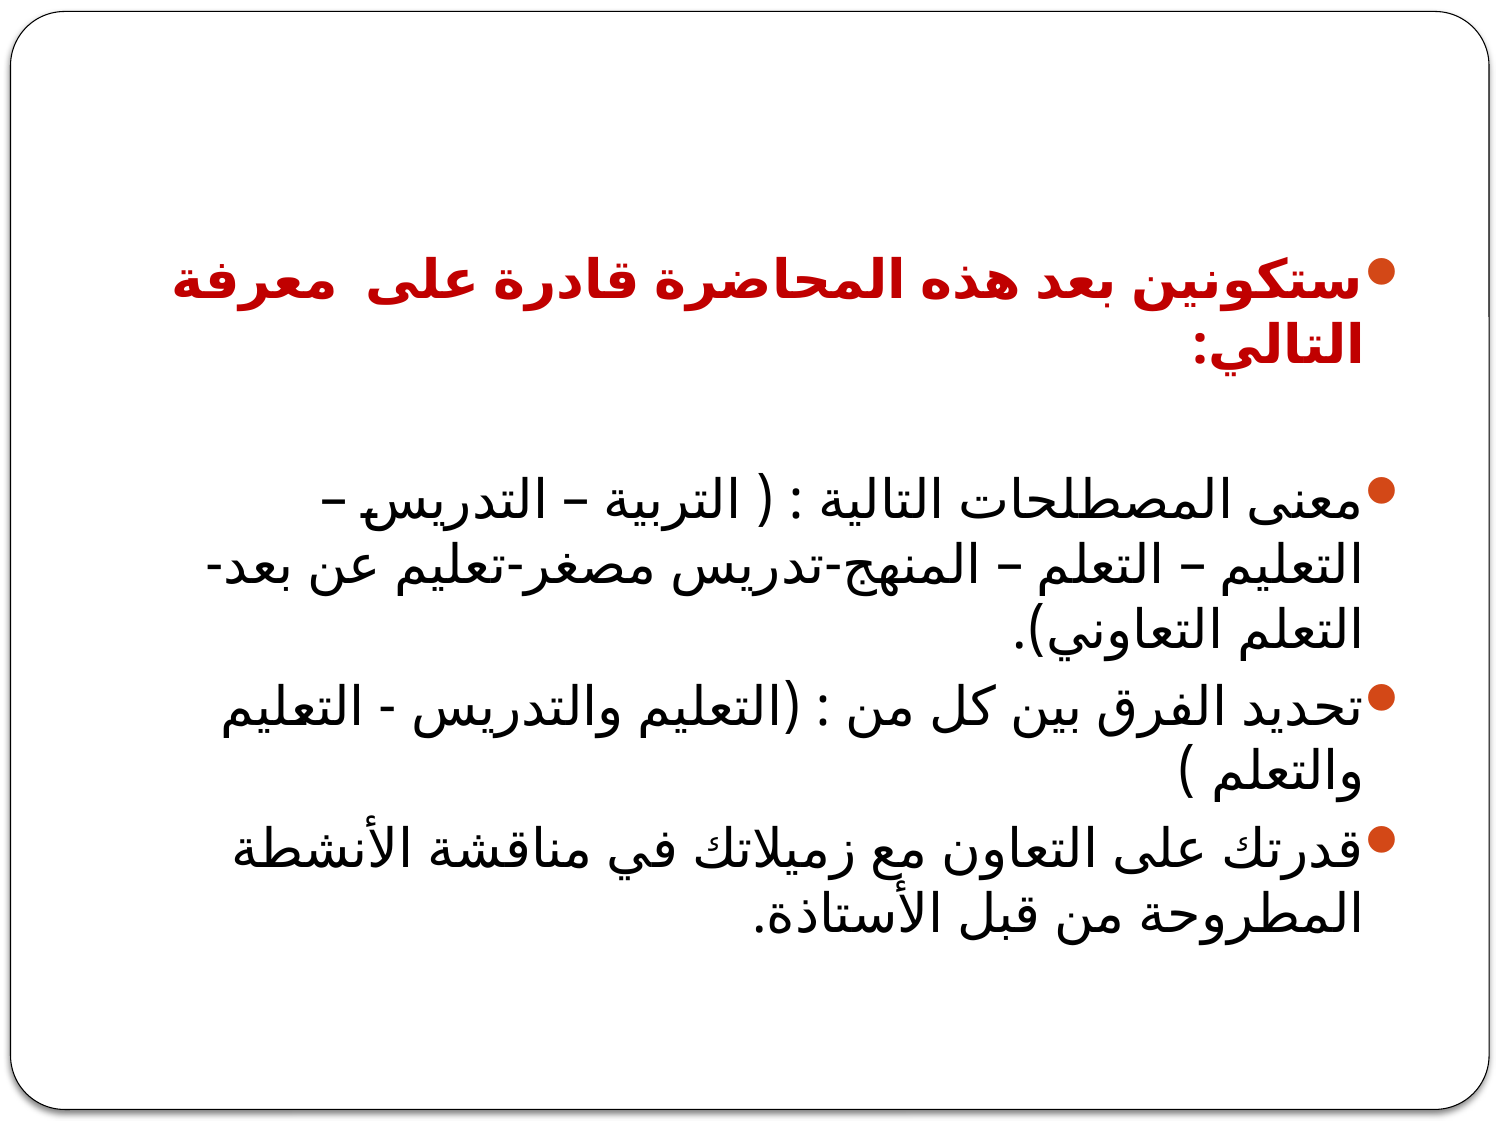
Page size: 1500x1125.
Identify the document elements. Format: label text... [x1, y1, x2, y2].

list ستكونين بعد هذه المحاضرة قادرة على معرفة التالي: معنى المصطلحات التالية : ( التربية – التدريس – التعليم – التعلم – المنهج-تدريس مصغر-تعليم عن بعد-التعلم التعاوني). تحديد الفرق بين كل من : (التعليم والتدريس - التعليم والتعلم ) قدرتك على التعاون مع زميلاتك في مناقشة الأنشطة المطروحة من قبل الأستاذة. [150, 237, 1425, 988]
